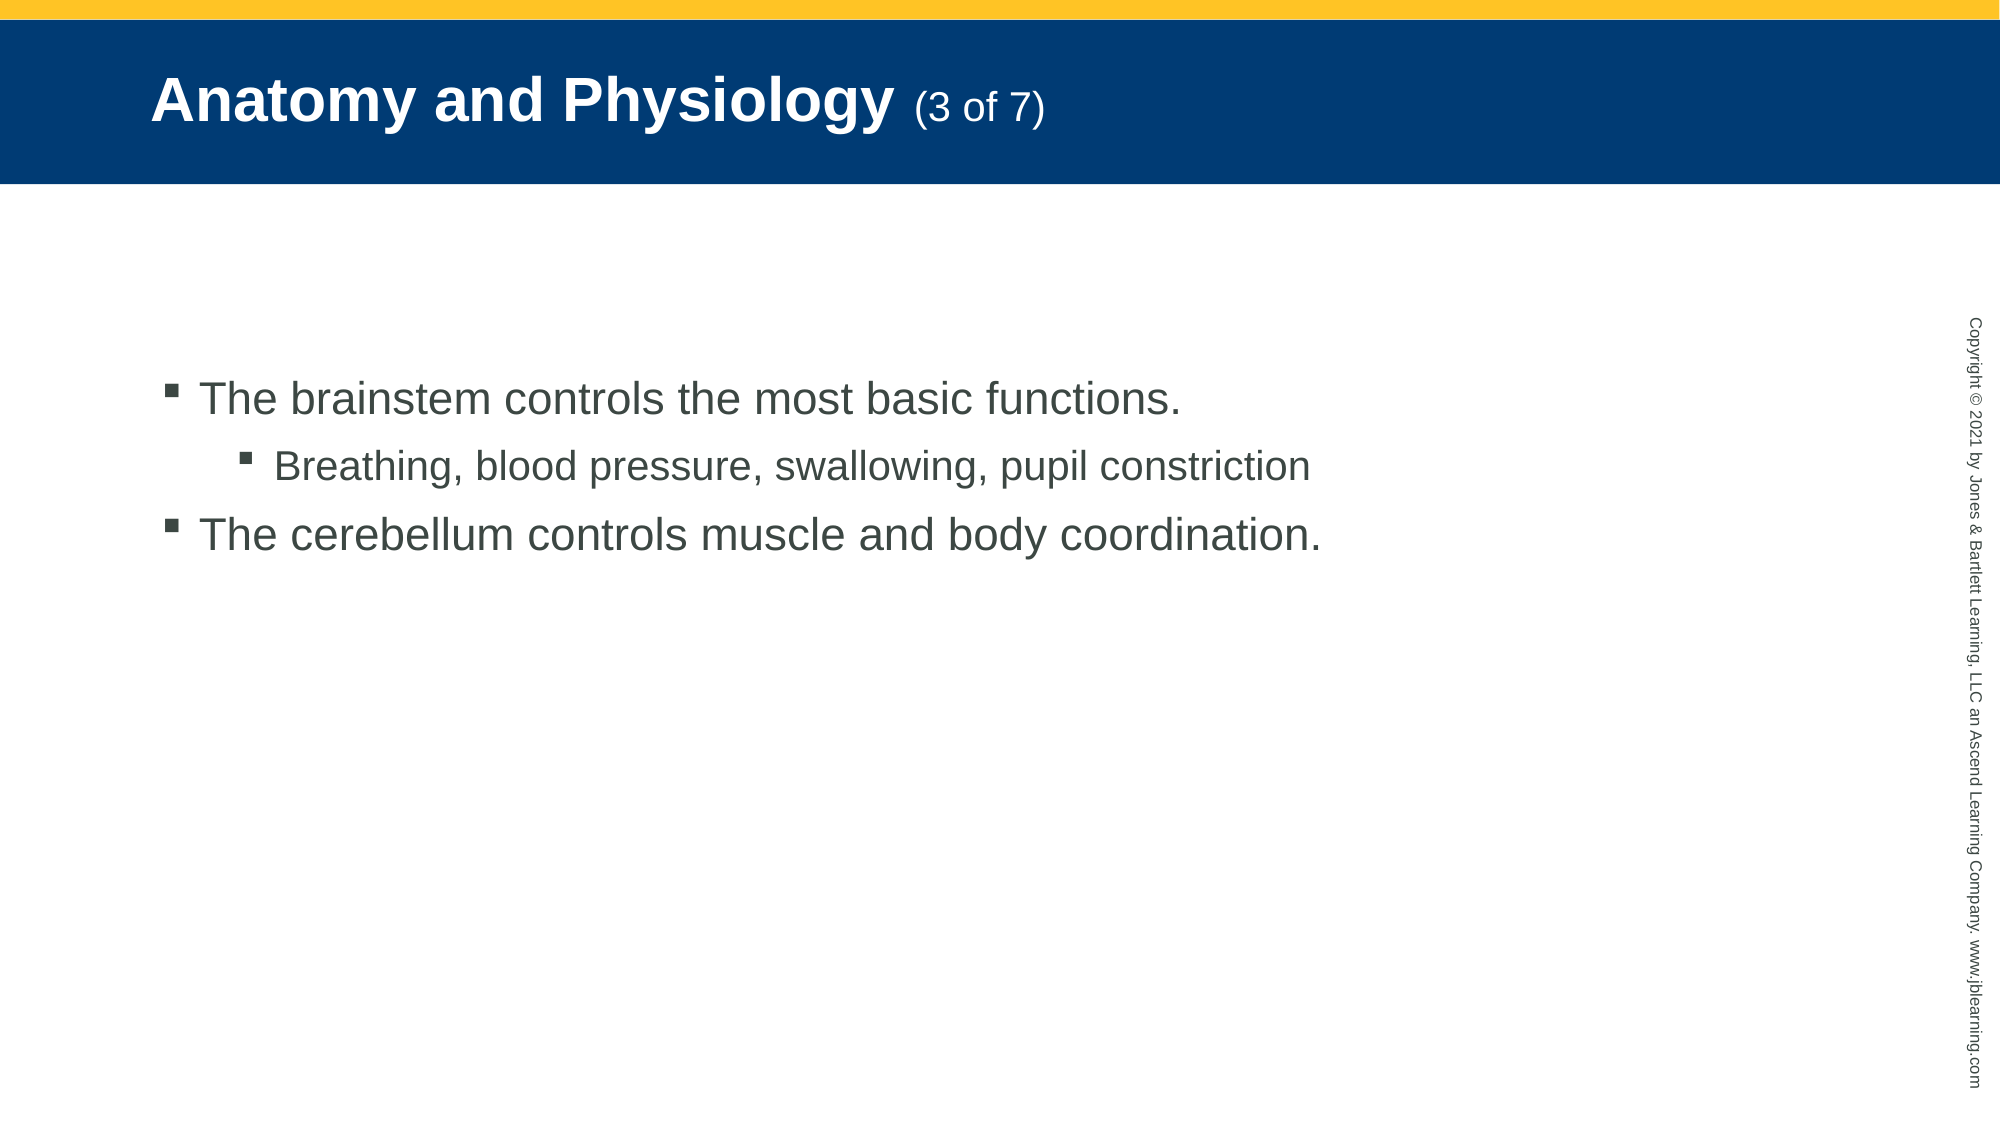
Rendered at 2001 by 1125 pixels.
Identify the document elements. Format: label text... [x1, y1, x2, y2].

title Anatomy and Physiology (3 of 7) [0, 19, 2000, 185]
list The brainstem controls the most basic functions. Breathing, blood pressure, swallowing, pupil constriction The cerebellum controls muscle and body coordination. [146, 361, 1859, 1016]
